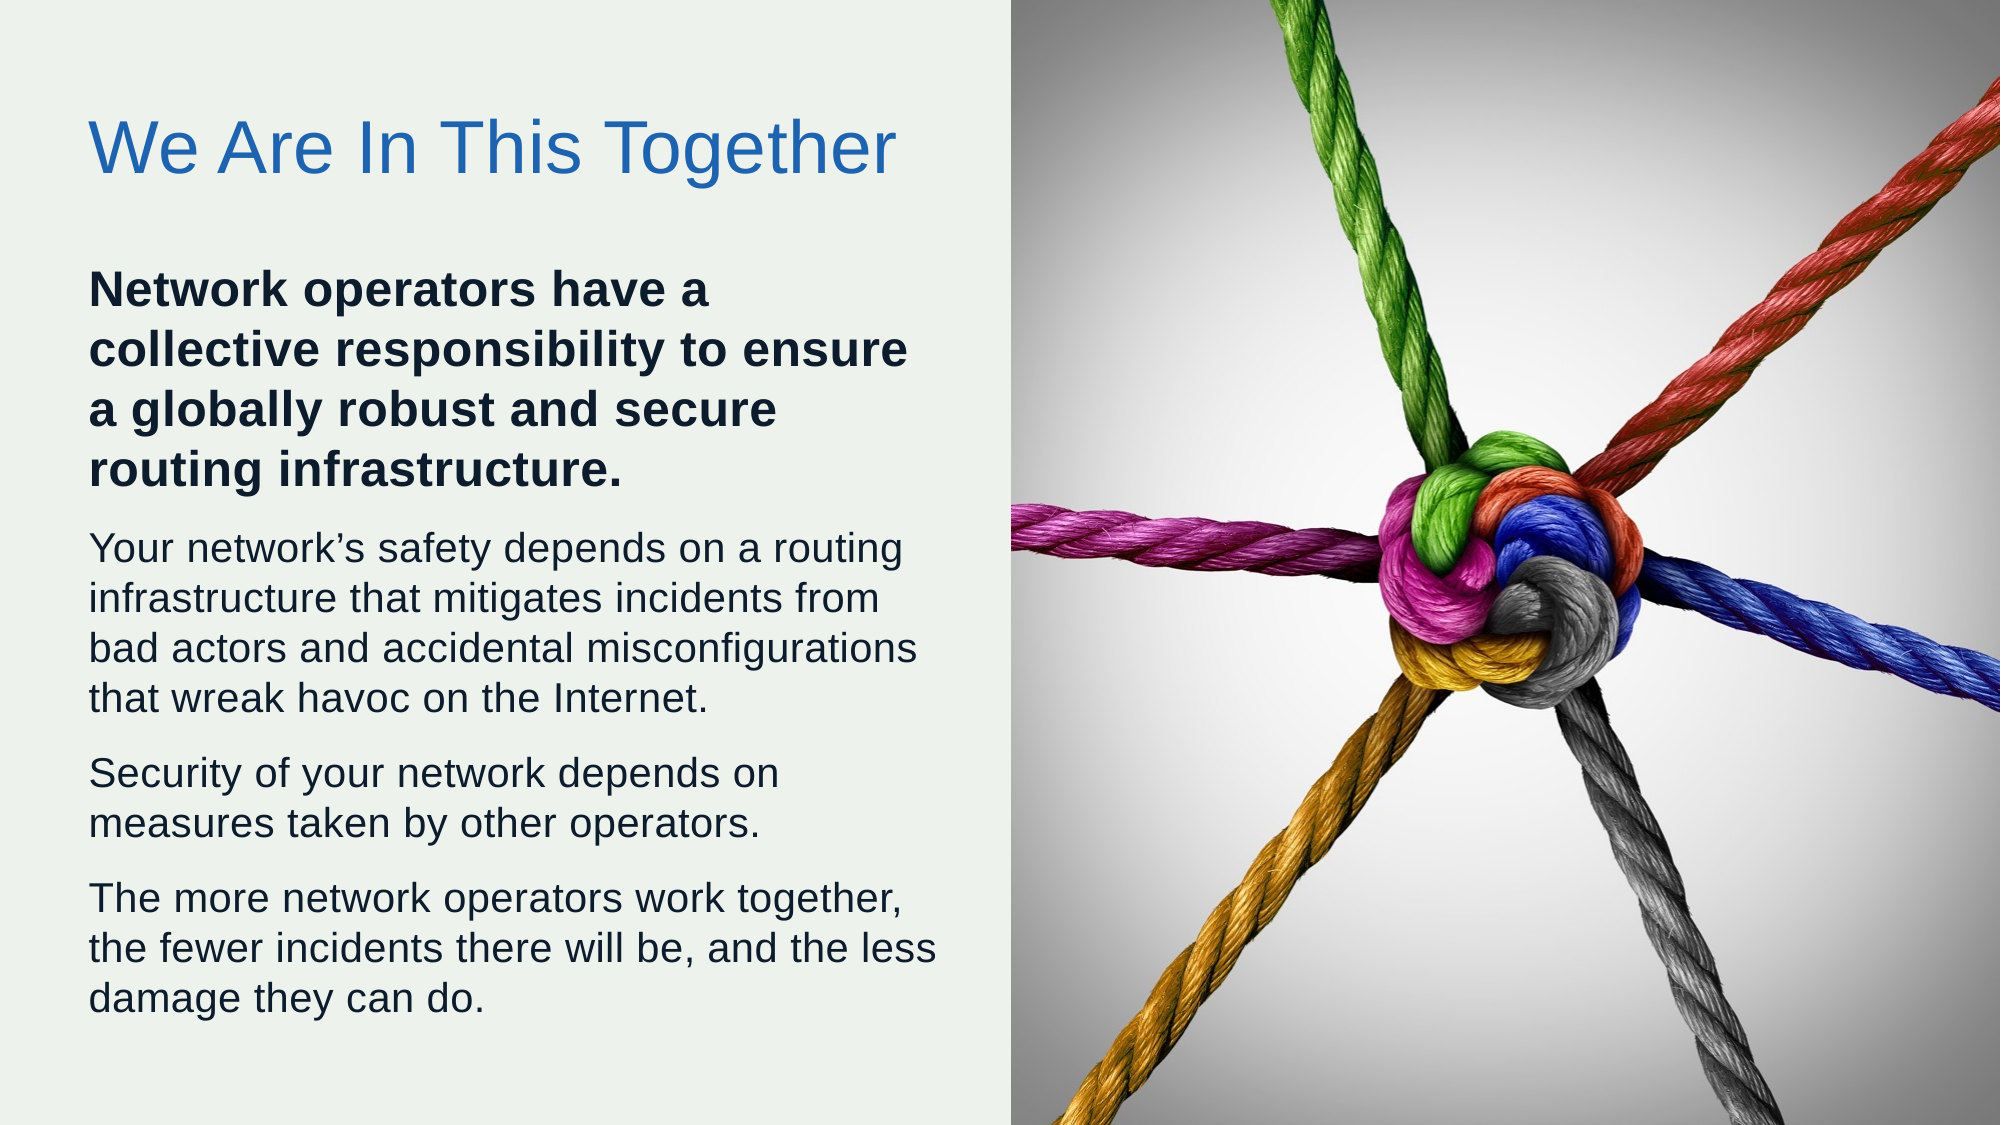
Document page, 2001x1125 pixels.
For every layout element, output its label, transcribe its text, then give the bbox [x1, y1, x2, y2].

list Network operators have a collective responsibility to ensure a globally robust and secure routing infrastructure. Your network’s safety depends on a routing infrastructure that mitigates incidents from bad actors and accidental misconfigurations that wreak havoc on the Internet. Security of your network depends on measures taken by other operators. The more network operators work together, the fewer incidents there will be, and the less damage they can do. [88, 256, 942, 983]
title We Are In This Together [88, 93, 989, 276]
picture [1011, 0, 2000, 1125]
